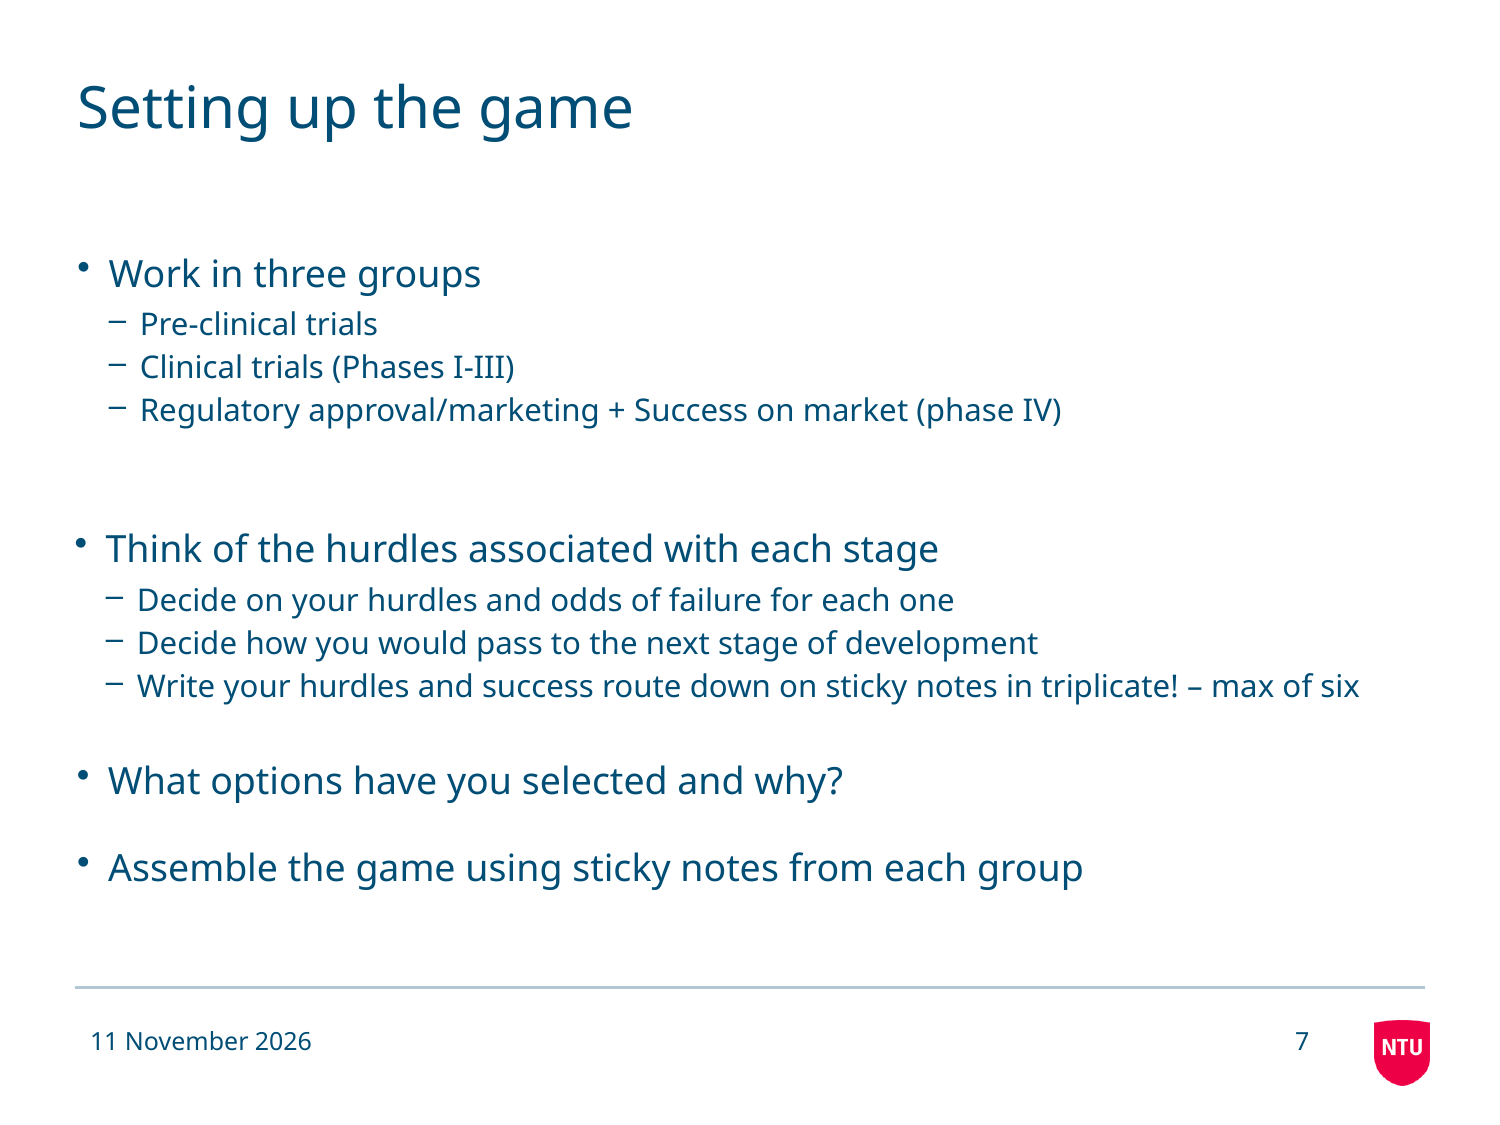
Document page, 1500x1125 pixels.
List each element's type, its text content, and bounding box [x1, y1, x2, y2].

slide_number 7 [974, 1017, 1325, 1097]
list Work in three groups Pre-clinical trials Clinical trials (Phases I-III) Regulatory approval/marketing + Success on market (phase IV) [62, 237, 1425, 490]
picture [1374, 1020, 1430, 1086]
text_box Think of the hurdles associated with each stage Decide on your hurdles and odds of failure for each one Decide how you would pass to the next stage of development Write your hurdles and success route down on sticky notes in triplicate! – max of six [59, 513, 1423, 755]
title Setting up the game [62, 62, 1425, 237]
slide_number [75, 1017, 425, 1097]
text_box Assemble the game using sticky notes from each group [62, 857, 1425, 944]
text_box What options have you selected and why? [62, 745, 1425, 857]
